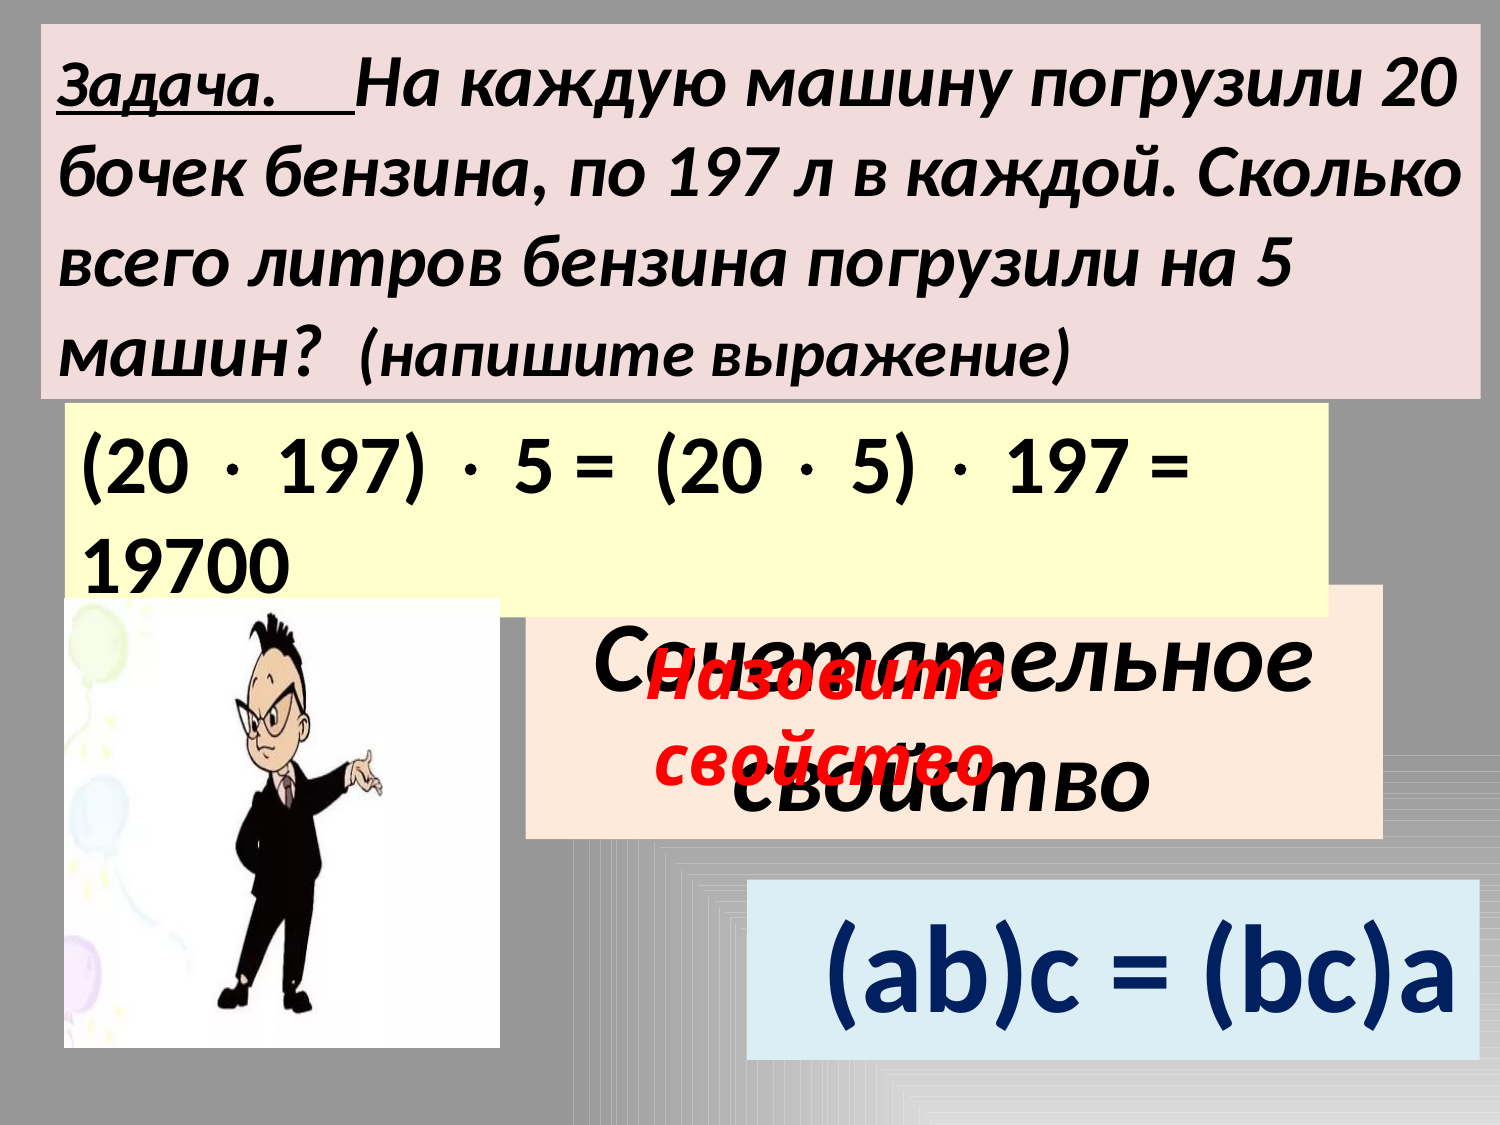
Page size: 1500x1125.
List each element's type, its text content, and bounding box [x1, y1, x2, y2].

list (аb)c = (bc)а [747, 879, 1480, 1060]
text_box Назовите свойство [557, 619, 1093, 808]
picture [64, 598, 500, 1048]
text_box Сочетательное свойство [525, 584, 1383, 840]
text_box (20  197)  5 = (20  5)  197 = 19700 [64, 402, 1329, 618]
text_box Задача. На каждую машину погрузили 20 бочек бензина, по 197 л в каждой. Сколько всего литров бензина погрузили на 5 машин? (напишите выражение) [41, 24, 1481, 399]
